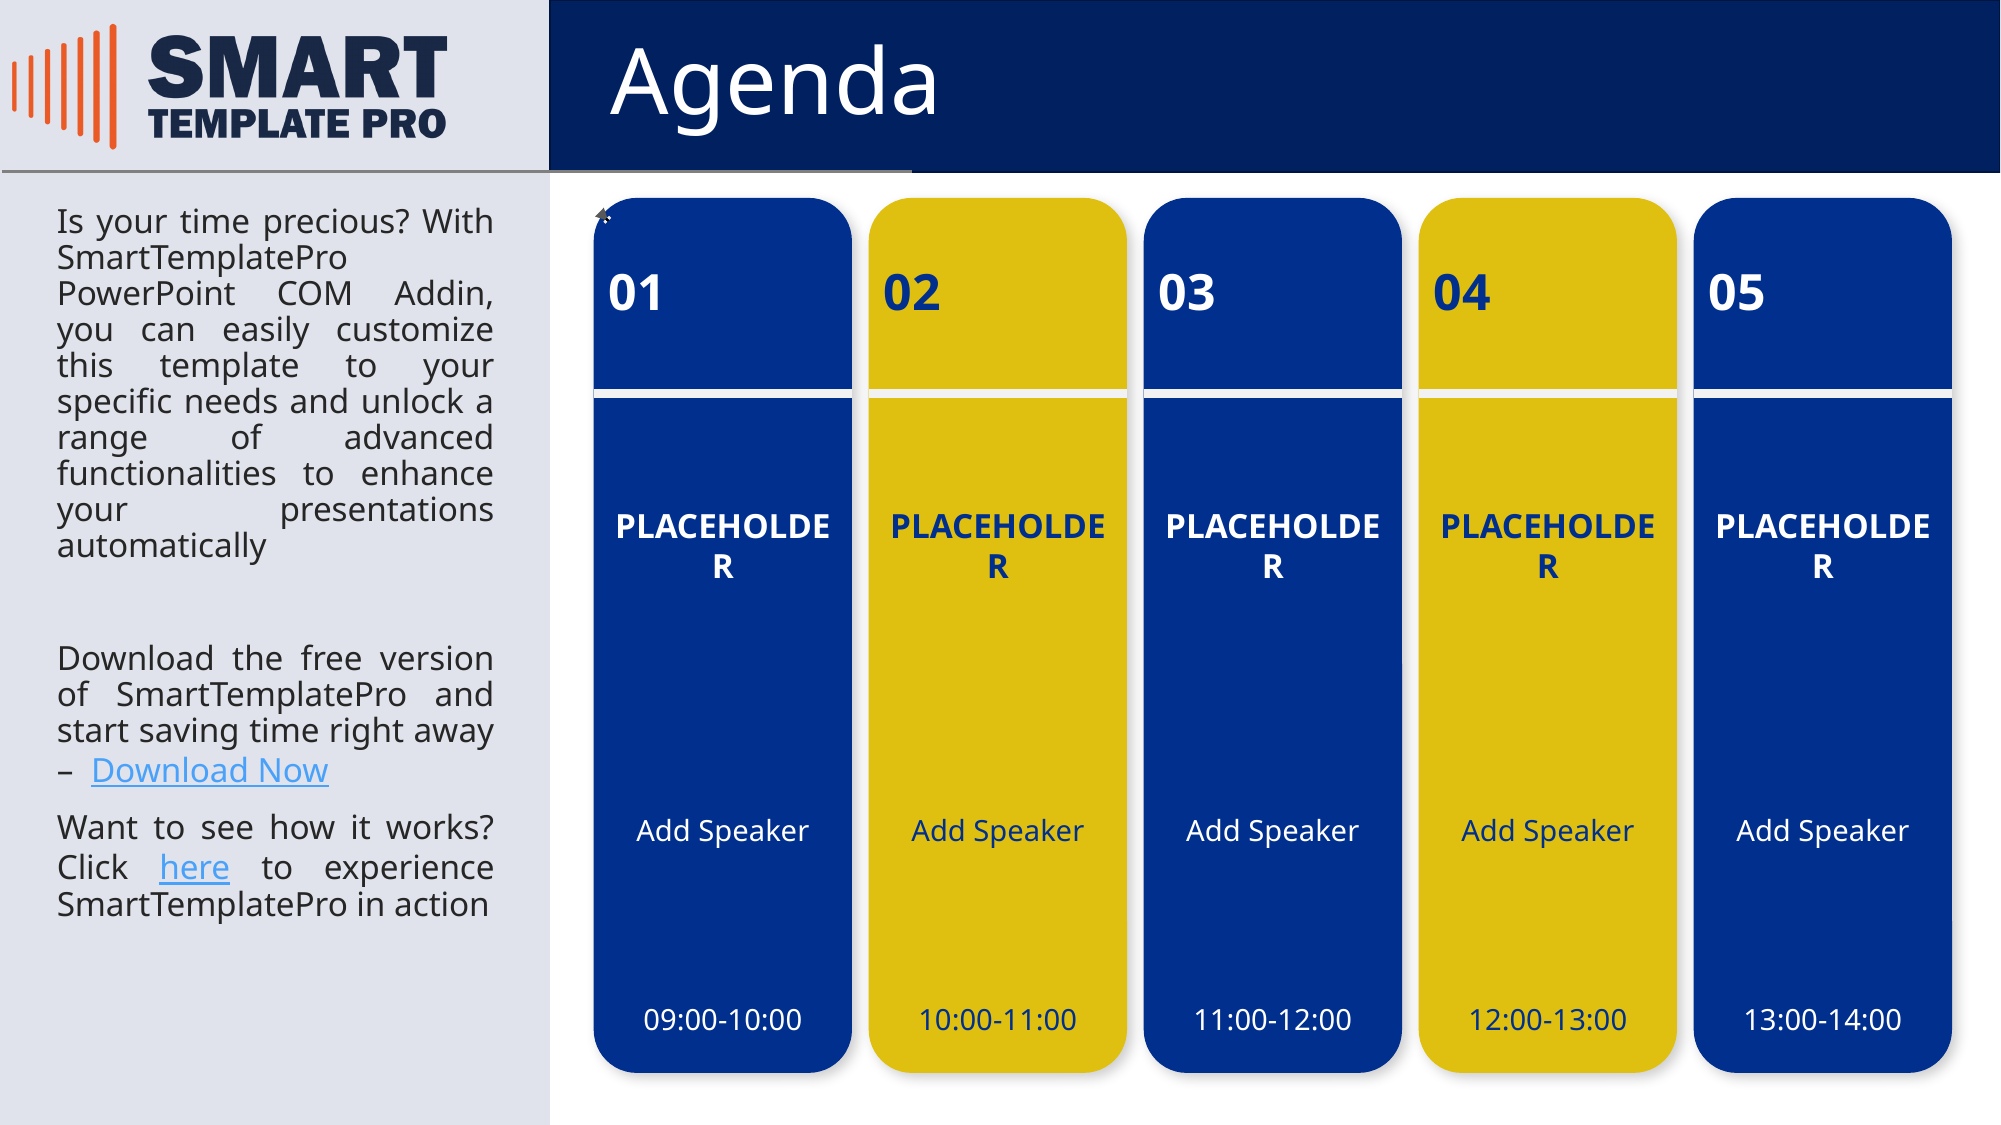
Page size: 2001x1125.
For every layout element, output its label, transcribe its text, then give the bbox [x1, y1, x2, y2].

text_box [574, 187, 1971, 1084]
text_box Is your time precious? With SmartTemplatePro PowerPoint COM Addin, you can easily customize this template to your specific needs and unlock a range of advanced functionalities to enhance your presentations automatically Download the free version of SmartTemplatePro and start saving time right away – Download Now Want to see how it works? Click here to experience SmartTemplatePro in action [41, 197, 510, 1065]
picture [0, 13, 459, 158]
text_box Agenda [595, 4, 1999, 165]
